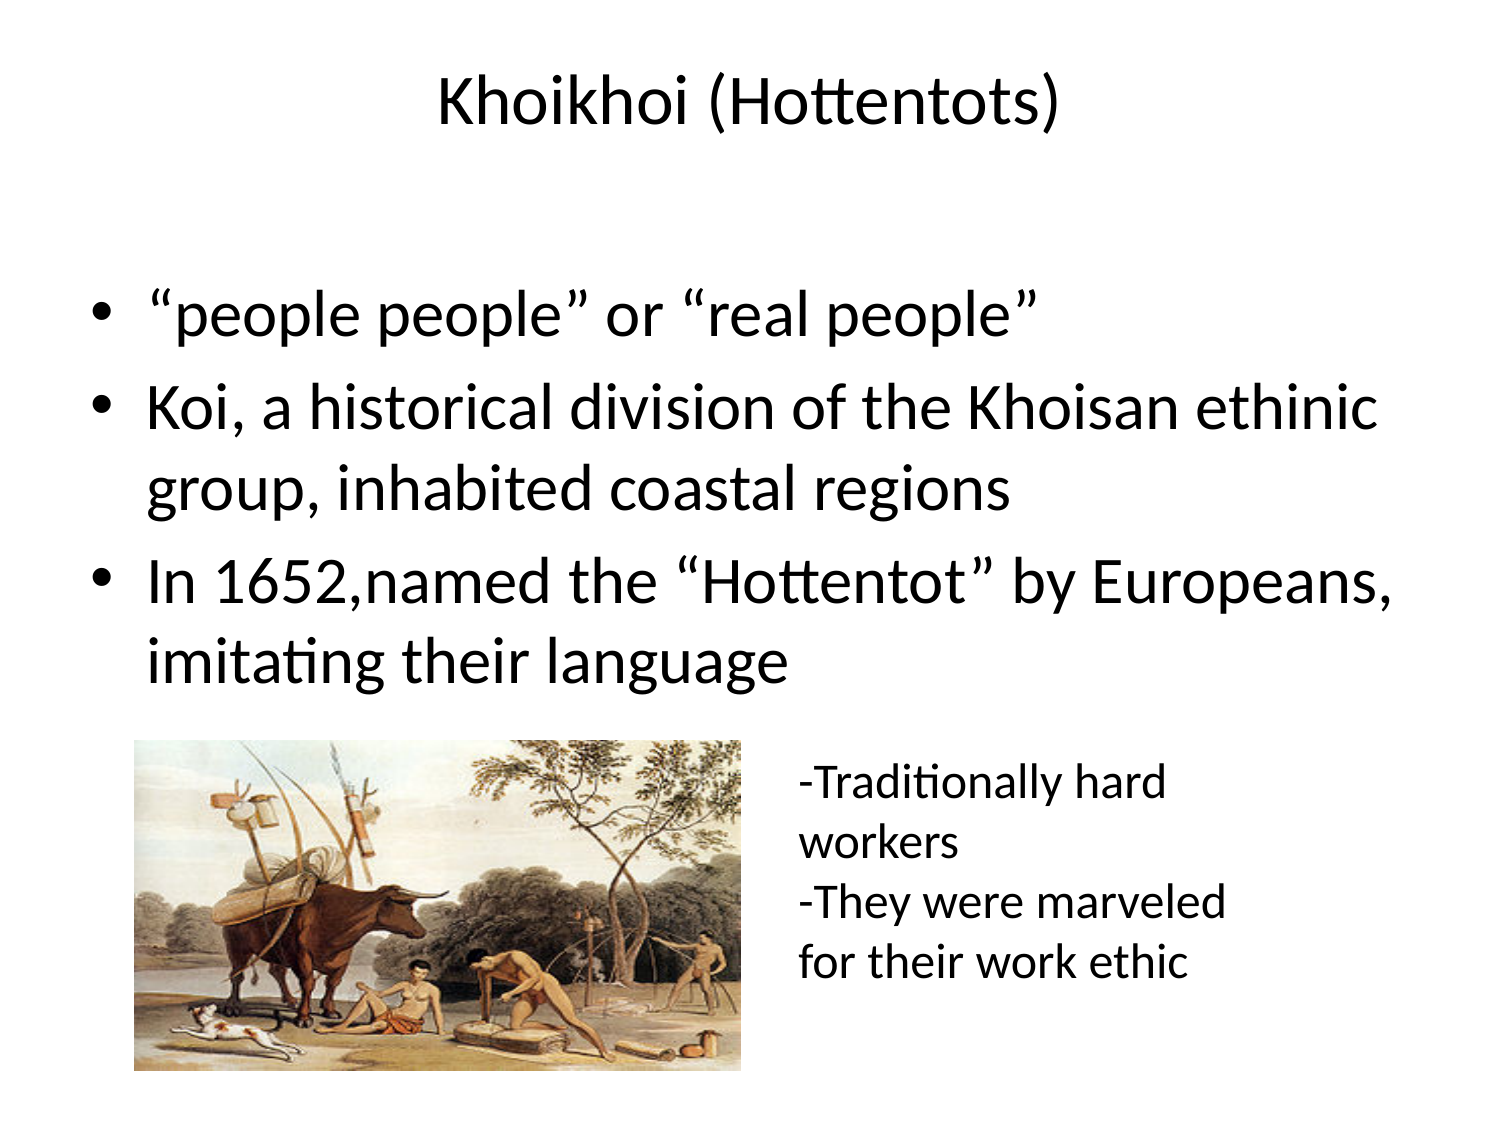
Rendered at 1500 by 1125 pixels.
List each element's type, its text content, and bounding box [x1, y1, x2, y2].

picture [134, 740, 741, 1071]
text_box -Traditionally hard workers -They were marveled for their work ethic [783, 740, 1300, 996]
list “people people” or “real people” Koi, a historical division of the Khoisan ethinic group, inhabited coastal regions In 1652,named the “Hottentot” by Europeans, imitating their language [75, 262, 1425, 1005]
title Khoikhoi (Hottentots) [75, 45, 1425, 233]
